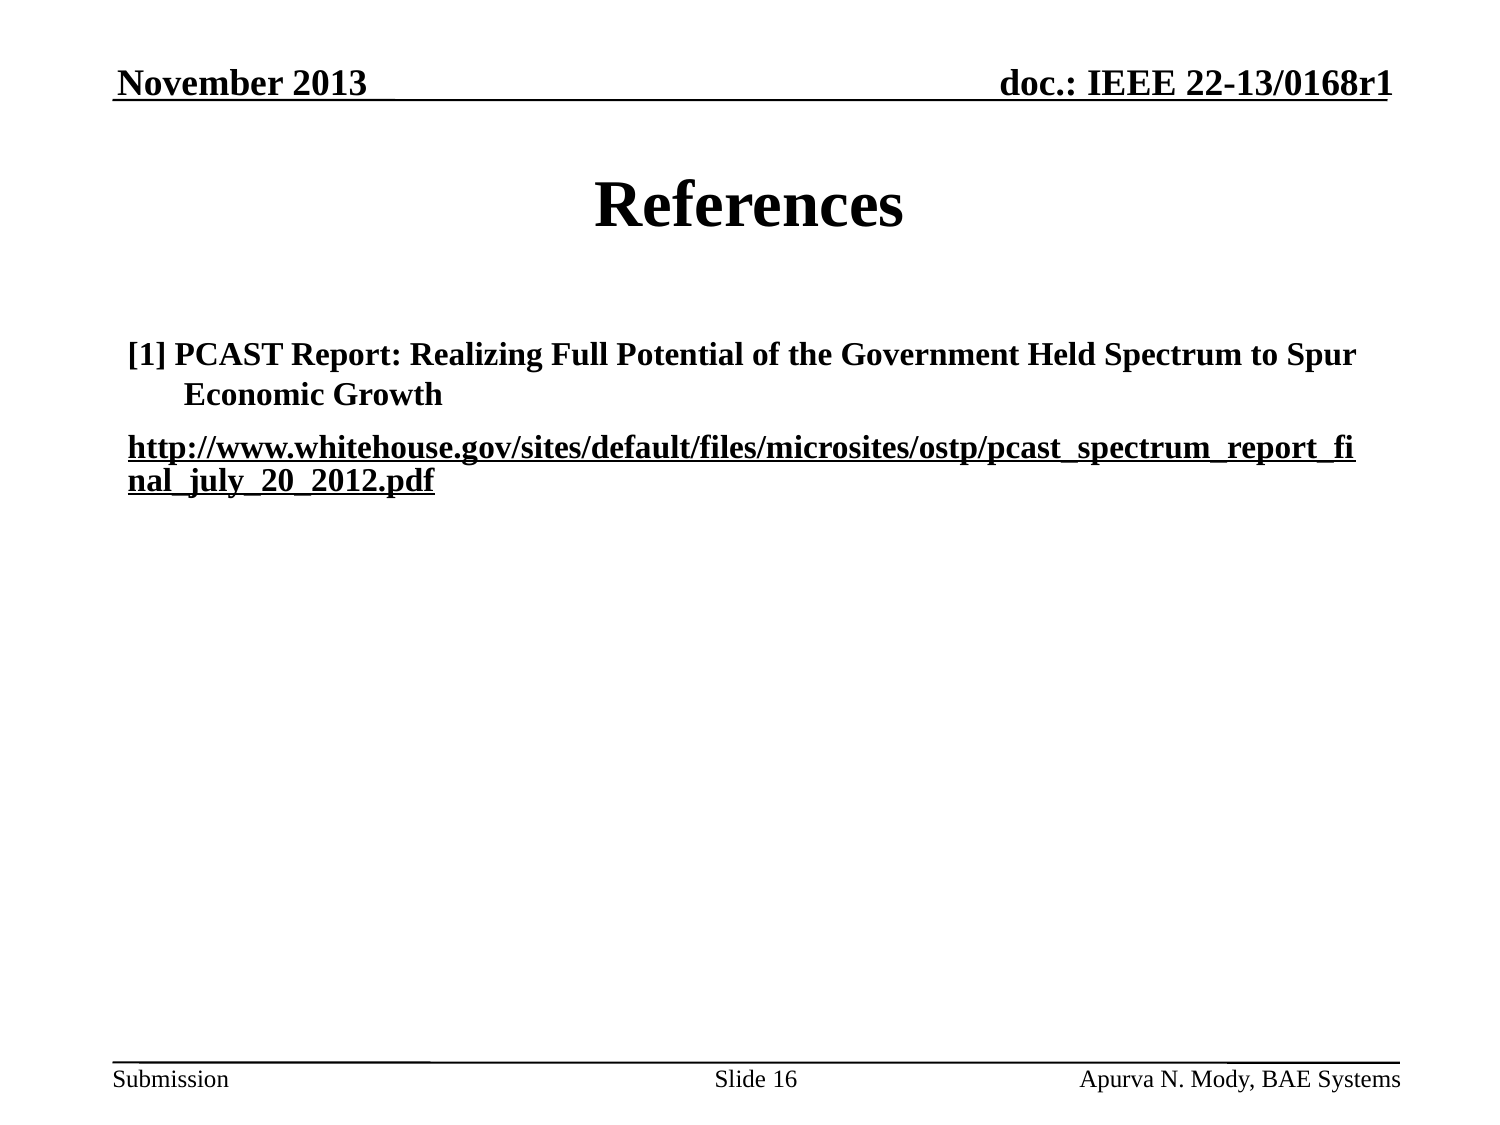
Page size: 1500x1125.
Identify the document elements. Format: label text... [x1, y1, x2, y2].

list [1] PCAST Report: Realizing Full Potential of the Government Held Spectrum to Spur Economic Growth http://www.whitehouse.gov/sites/default/files/microsites/ostp/pcast_spectrum_report_final_july_20_2012.pdf [112, 324, 1388, 1016]
footer Apurva N. Mody, BAE Systems [1019, 1061, 1402, 1076]
slide_number Slide 16 [712, 1061, 800, 1123]
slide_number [116, 58, 507, 104]
title References [112, 112, 1388, 288]
